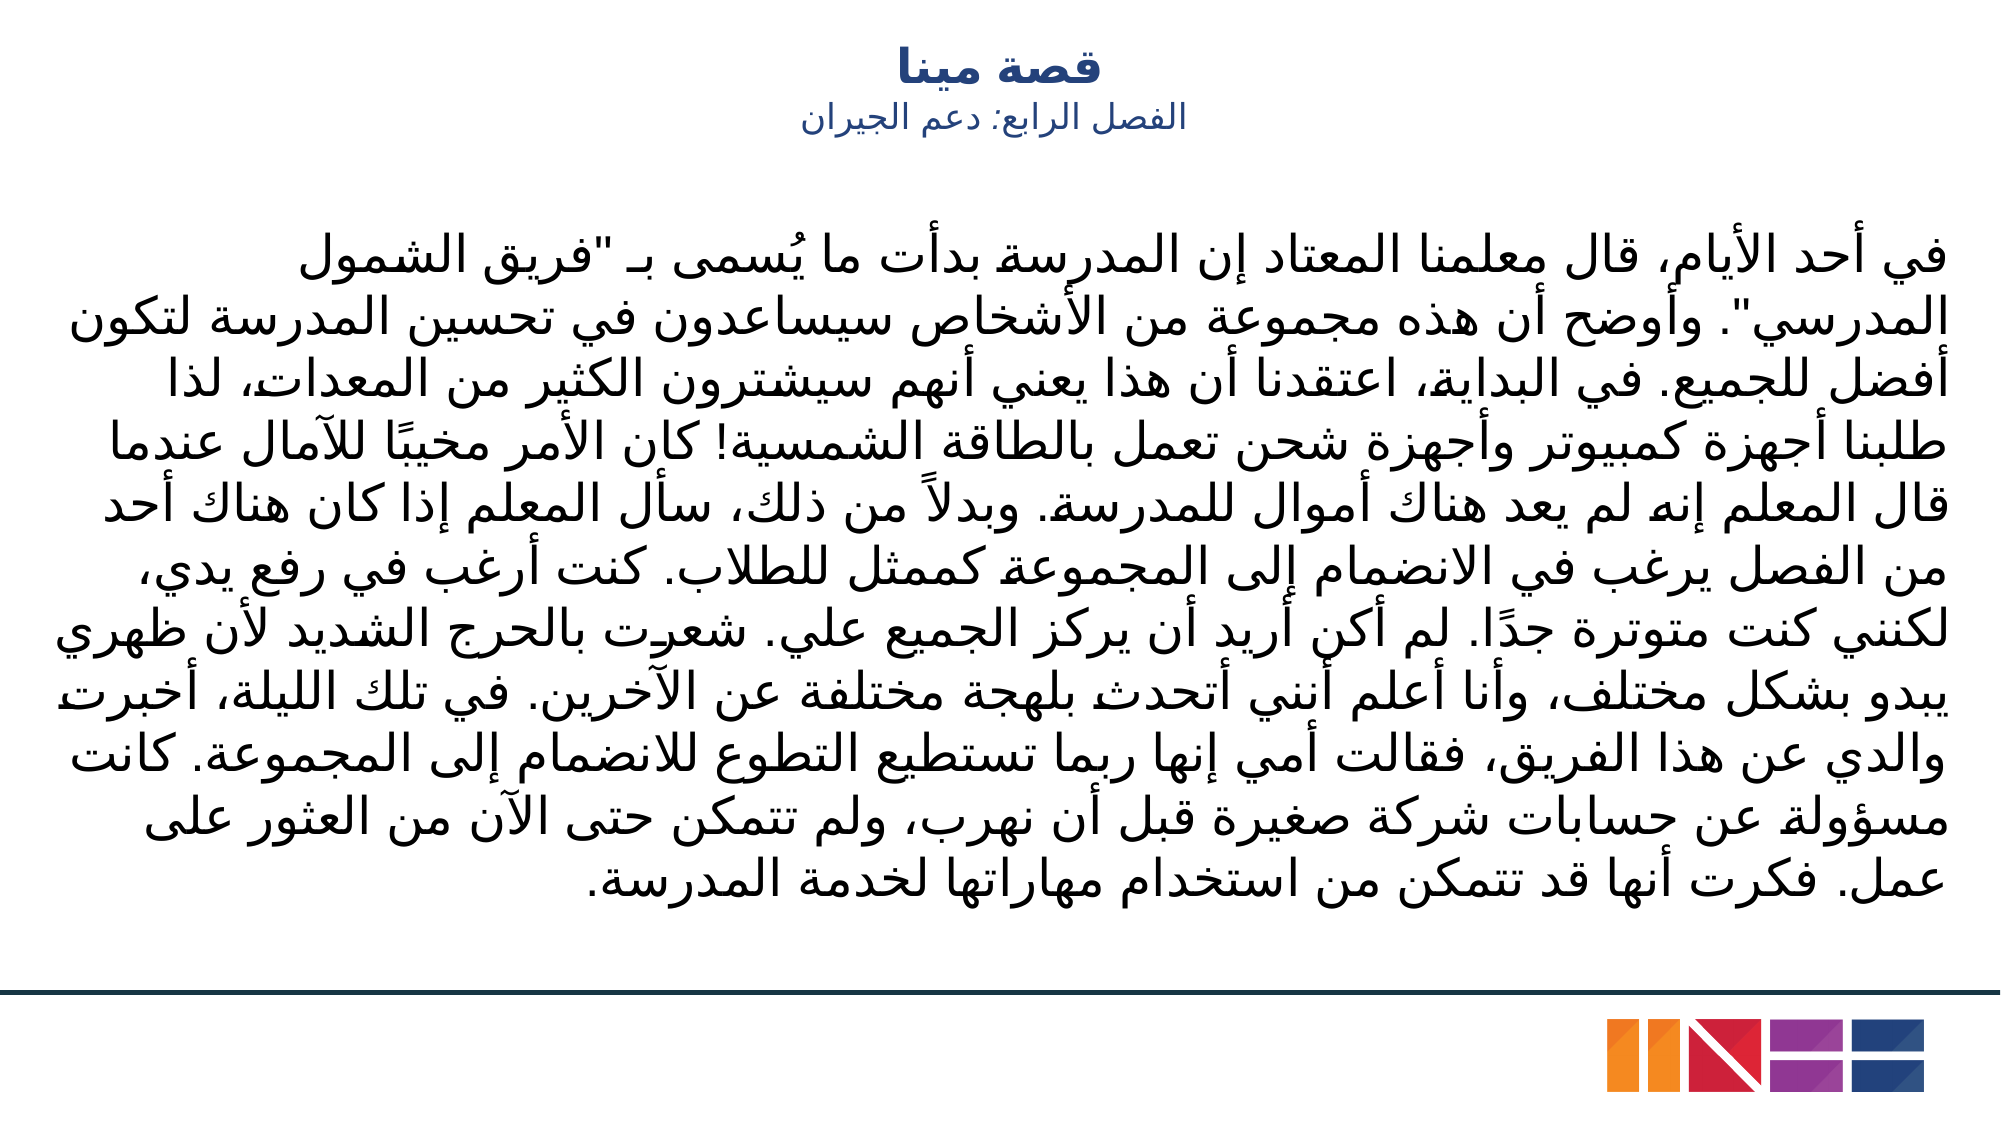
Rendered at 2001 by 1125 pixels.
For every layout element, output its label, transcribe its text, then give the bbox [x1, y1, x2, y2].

title قصة مينا الفصل الرابع: دعم الجيران [31, 28, 1957, 145]
list في أحد الأيام، قال معلمنا المعتاد إن المدرسة بدأت ما يُسمى بـ "فريق الشمول المدرسي". وأوضح أن هذه مجموعة من الأشخاص سيساعدون في تحسين المدرسة لتكون أفضل للجميع. في البداية، اعتقدنا أن هذا يعني أنهم سيشترون الكثير من المعدات، لذا طلبنا أجهزة كمبيوتر وأجهزة شحن تعمل بالطاقة الشمسية! كان الأمر مخيبًا للآمال عندما قال المعلم إنه لم يعد هناك أموال للمدرسة. وبدلاً من ذلك، سأل المعلم إذا كان هناك أحد من الفصل يرغب في الانضمام إلى المجموعة كممثل للطلاب. كنت أرغب في رفع يدي، لكنني كنت متوترة جدًا. لم أكن أريد أن يركز الجميع علي. شعرت بالحرج الشديد لأن ظهري يبدو بشكل مختلف، وأنا أعلم أنني أتحدث بلهجة مختلفة عن الآخرين. في تلك الليلة، أخبرت والدي عن هذا الفريق، فقالت أمي إنها ربما تستطيع التطوع للانضمام إلى المجموعة. كانت مسؤولة عن حسابات شركة صغيرة قبل أن نهرب، ولم تتمكن حتى الآن من العثور على عمل. فكرت أنها قد تتمكن من استخدام مهاراتها لخدمة المدرسة. [31, 200, 1971, 974]
picture [1607, 1019, 1924, 1092]
